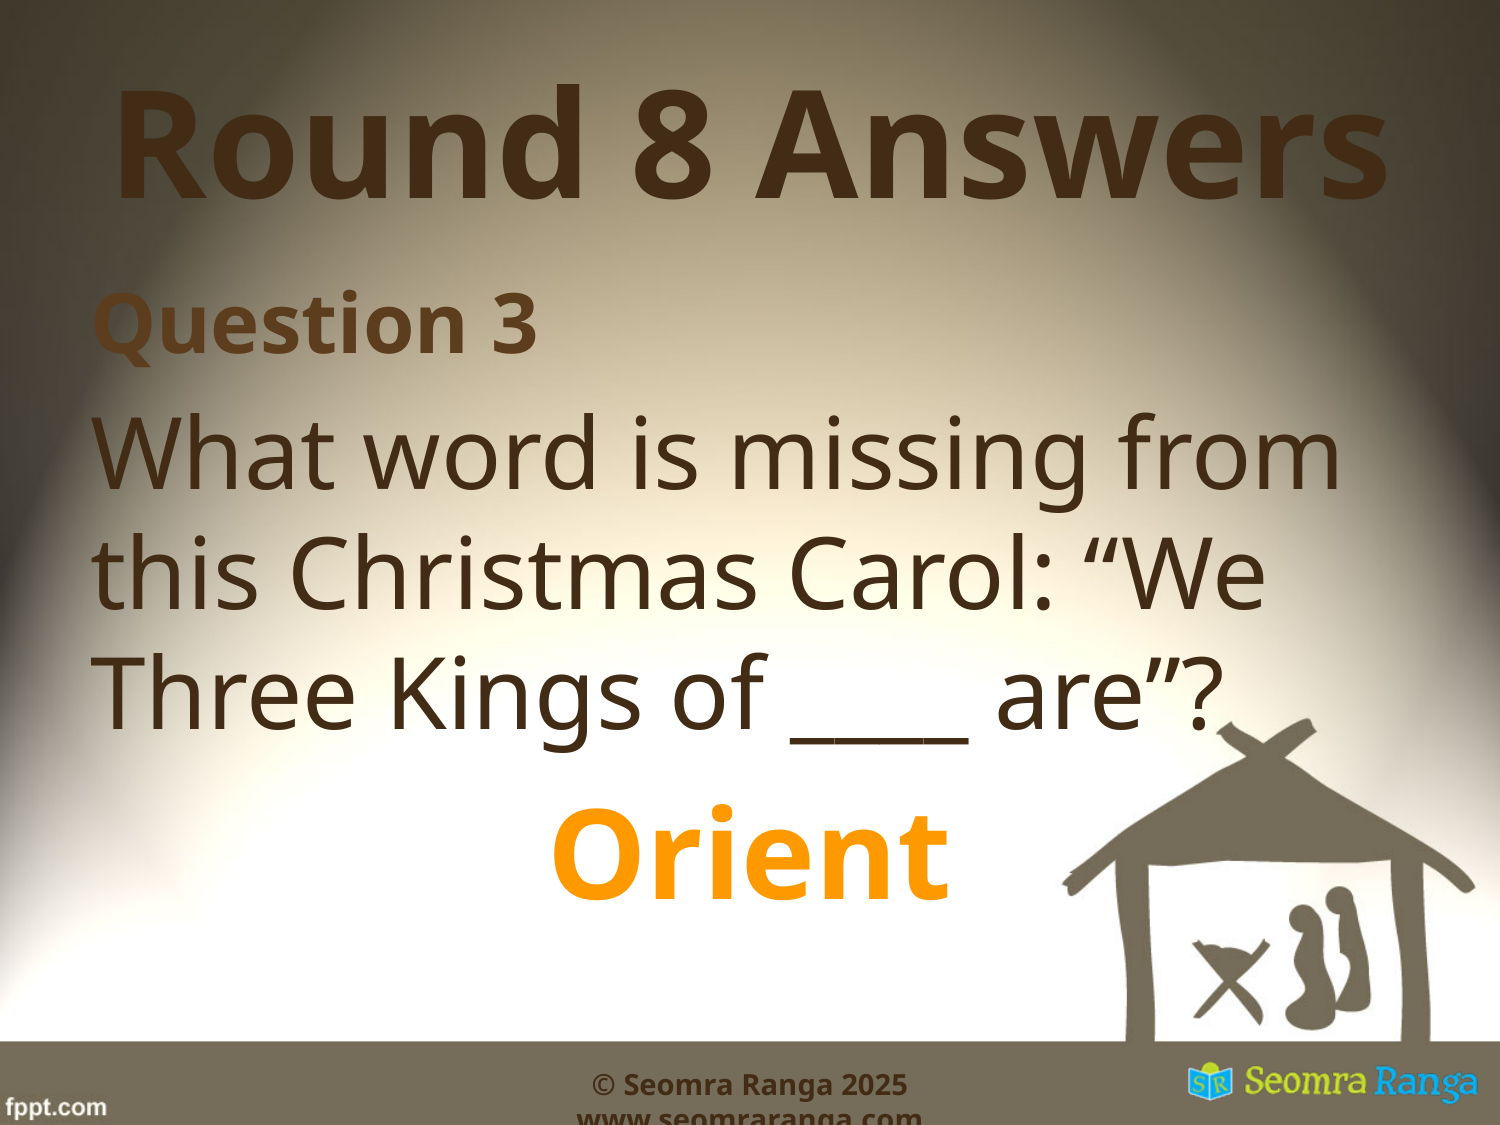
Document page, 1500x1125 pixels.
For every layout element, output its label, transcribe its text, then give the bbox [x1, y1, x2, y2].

picture [0, 0, 1500, 1125]
list Question 3 What word is missing from this Christmas Carol: “We Three Kings of ____ are”? Orient [75, 262, 1425, 1005]
title Round 8 Answers [75, 45, 1425, 233]
text_box © Seomra Ranga 2025 www.seomraranga.com [401, 1058, 1099, 1125]
